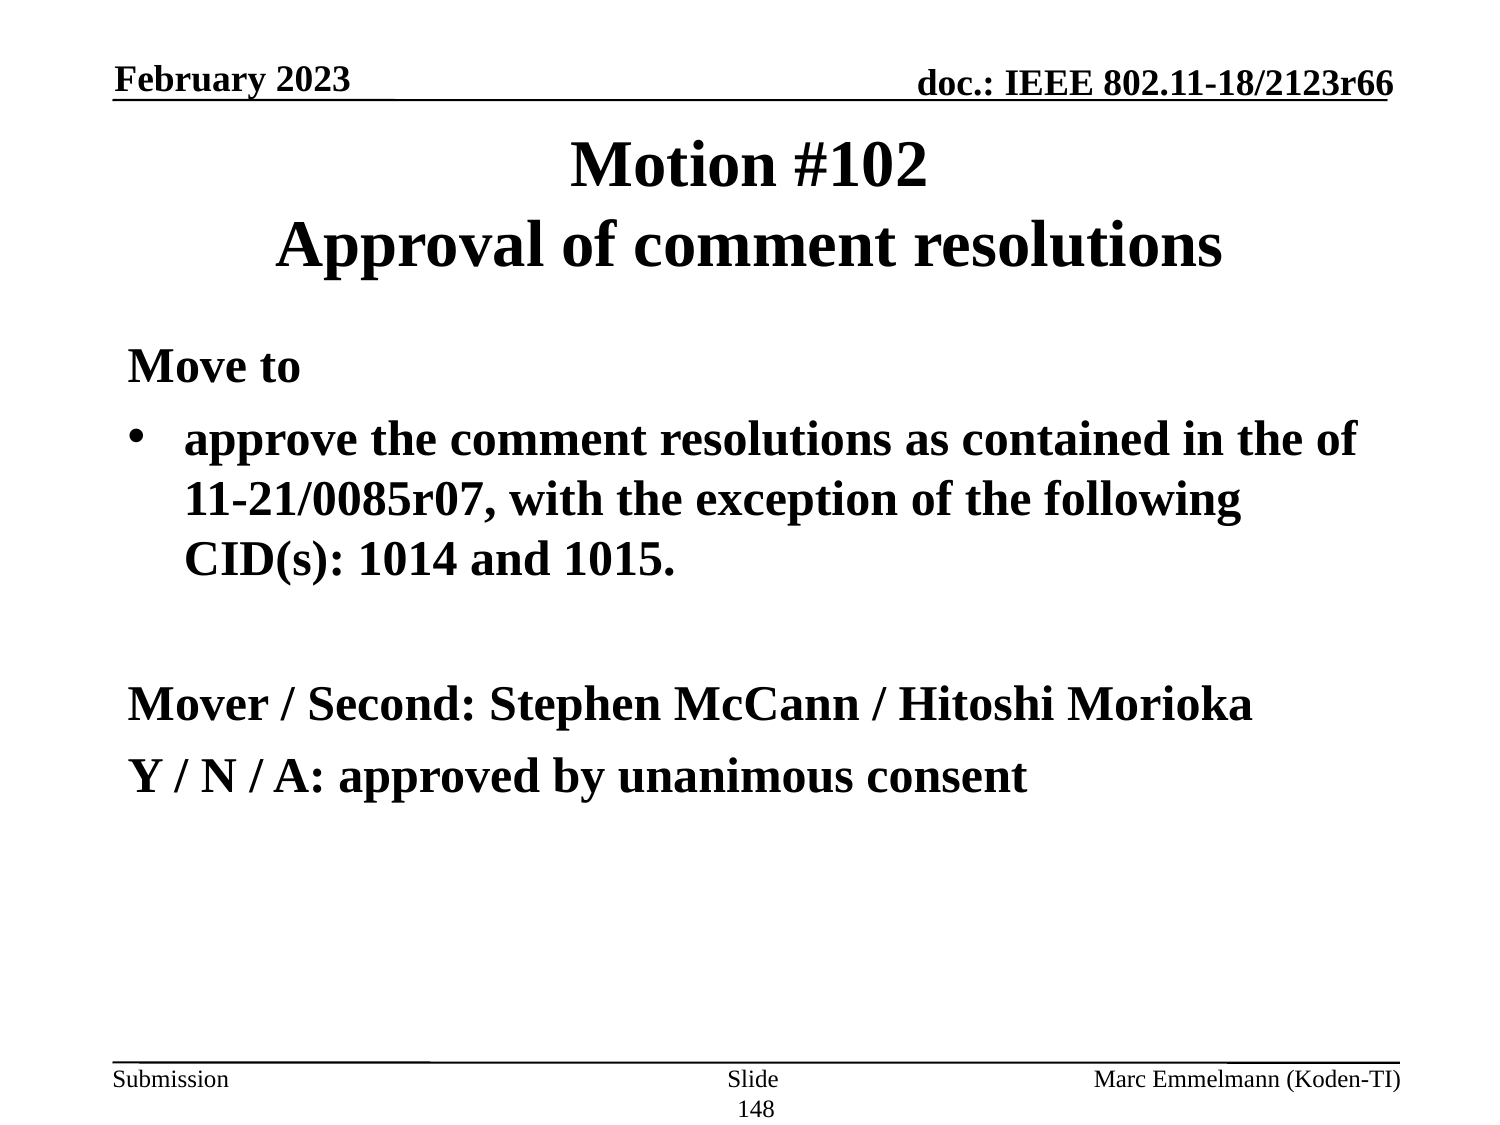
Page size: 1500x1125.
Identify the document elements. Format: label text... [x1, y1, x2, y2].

list Move to approve the comment resolutions as contained in the of 11-21/0085r07, with the exception of the following CID(s): 1014 and 1015. Mover / Second: Stephen McCann / Hitoshi Morioka Y / N / A: approved by unanimous consent [112, 324, 1388, 1000]
title Motion #102 Approval of comment resolutions [112, 112, 1388, 288]
slide_number Slide 148 [712, 1061, 800, 1123]
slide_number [114, 54, 423, 100]
footer Marc Emmelmann (Koden-TI) [878, 1061, 1402, 1093]
